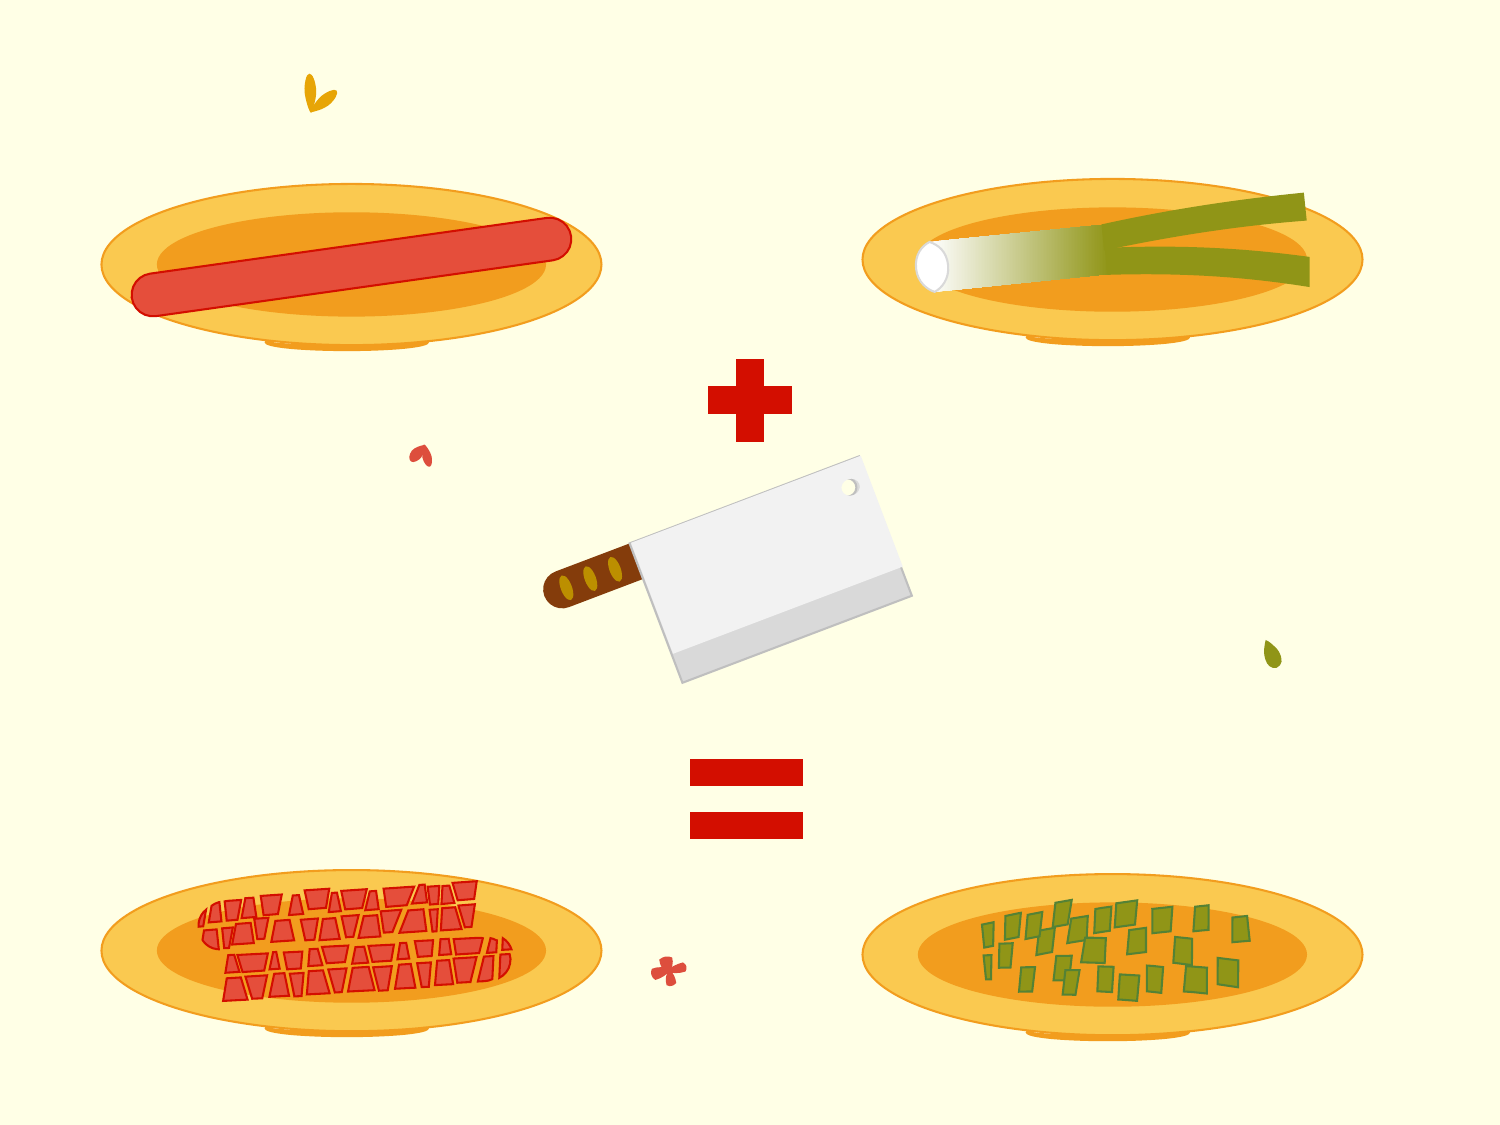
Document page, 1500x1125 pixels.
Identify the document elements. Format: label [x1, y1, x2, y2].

text_box [708, 359, 792, 413]
text_box [1263, 638, 1283, 669]
text_box [101, 183, 602, 351]
text_box [224, 925, 510, 1012]
text_box [916, 213, 1309, 306]
text_box [690, 812, 803, 839]
text_box [983, 900, 1249, 1002]
text_box [198, 872, 476, 959]
text_box [862, 178, 1363, 346]
text_box [690, 759, 803, 786]
text_box [101, 870, 602, 1037]
text_box [408, 447, 435, 469]
text_box [298, 72, 338, 107]
text_box [654, 953, 685, 989]
text_box [862, 874, 1363, 1041]
text_box [650, 413, 801, 760]
